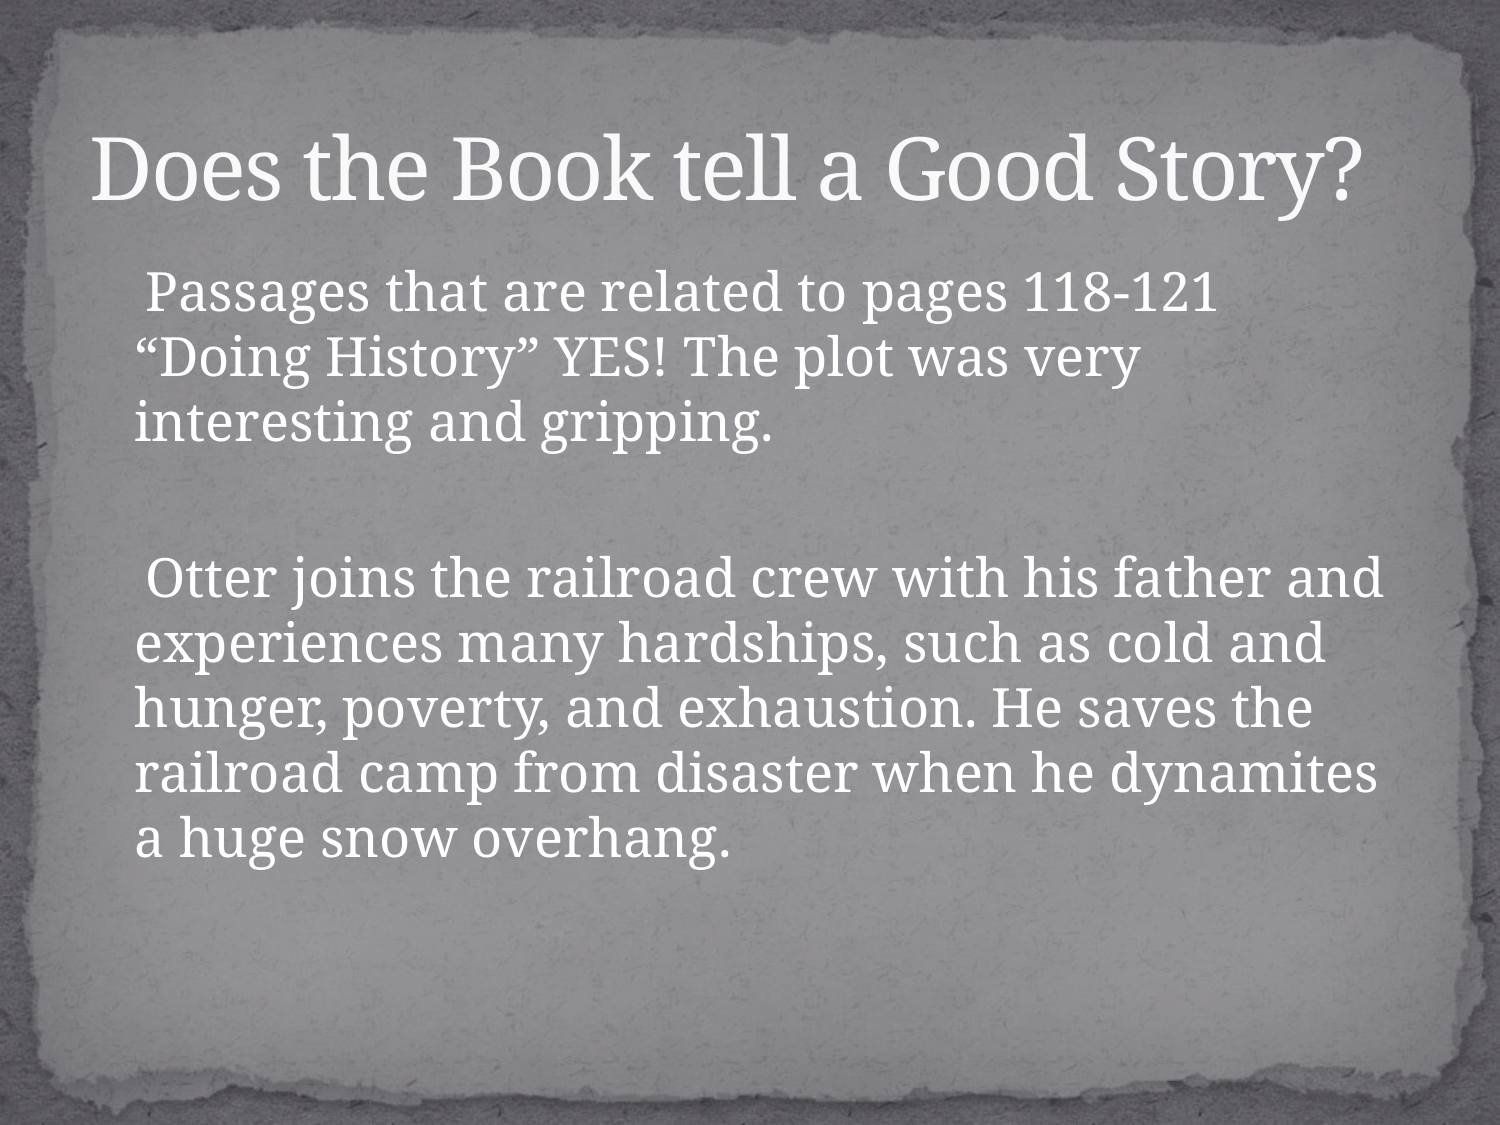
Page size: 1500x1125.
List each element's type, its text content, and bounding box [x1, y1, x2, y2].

list Passages that are related to pages 118-121 “Doing History” YES! The plot was very interesting and gripping. Otter joins the railroad crew with his father and experiences many hardships, such as cold and hunger, poverty, and exhaustion. He saves the railroad camp from disaster when he dynamites a huge snow overhang. [75, 249, 1425, 1000]
title Does the Book tell a Good Story? [74, 24, 1425, 225]
